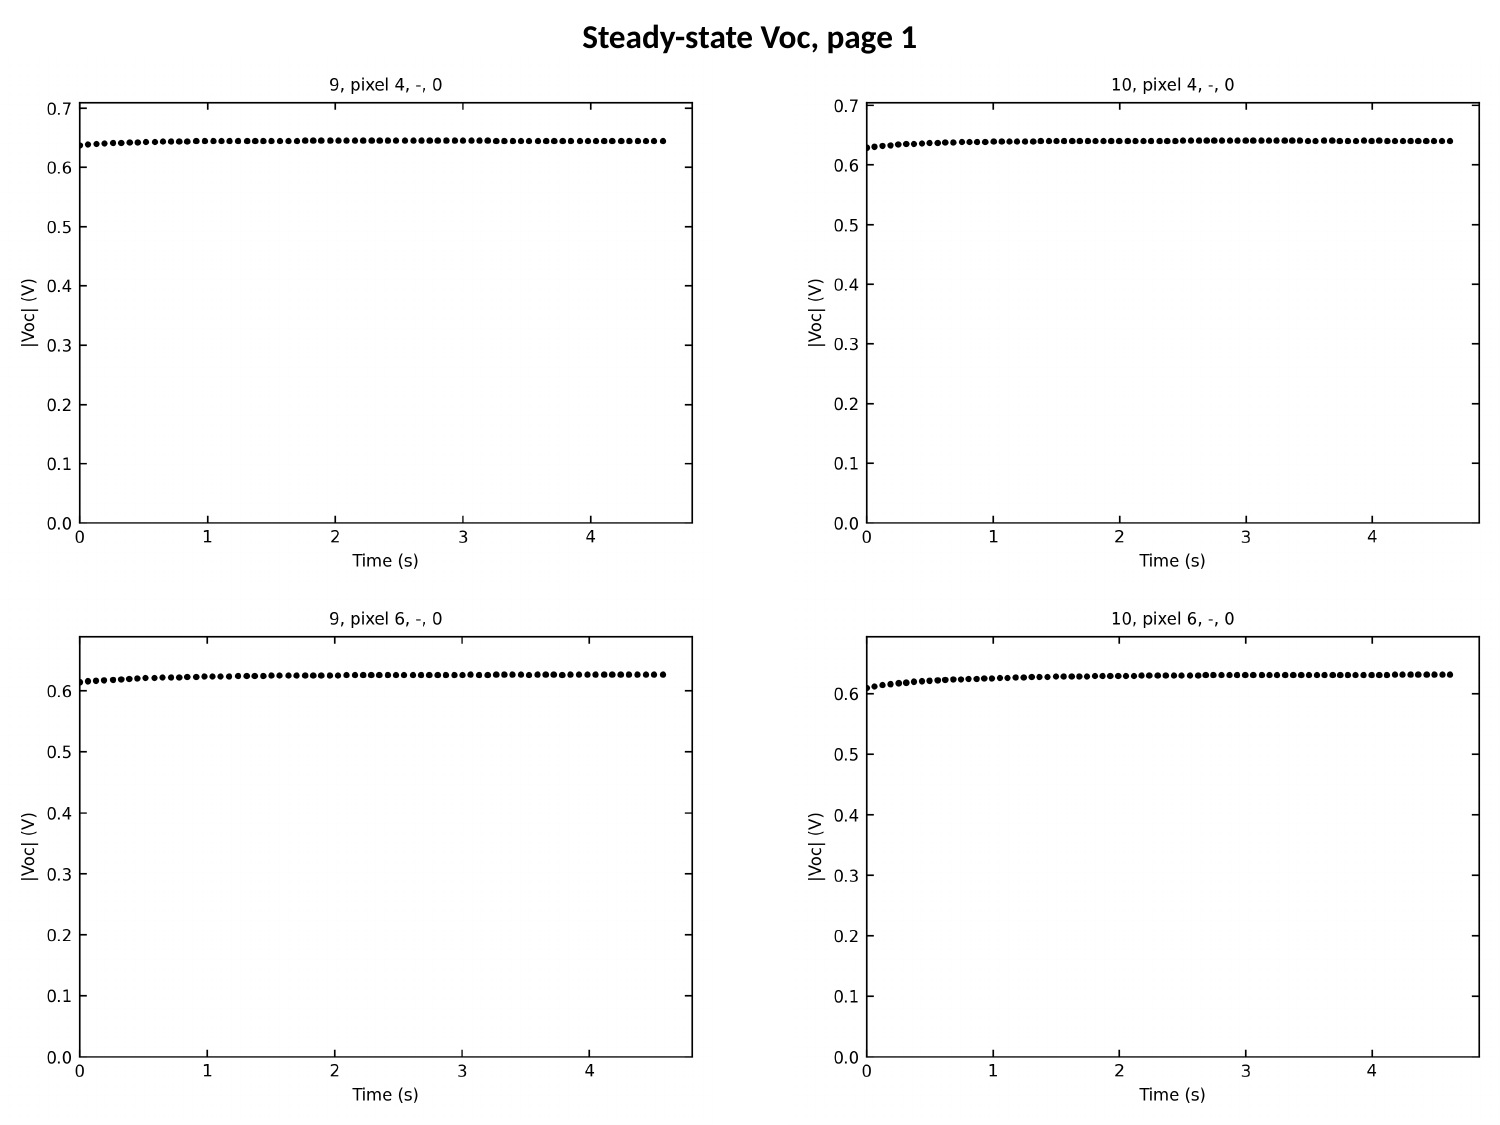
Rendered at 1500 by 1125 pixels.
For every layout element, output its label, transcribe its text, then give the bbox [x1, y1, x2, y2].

title Steady-state Voc, page 1 [0, 0, 1500, 75]
picture [787, 56, 1500, 1125]
picture [0, 56, 713, 1125]
